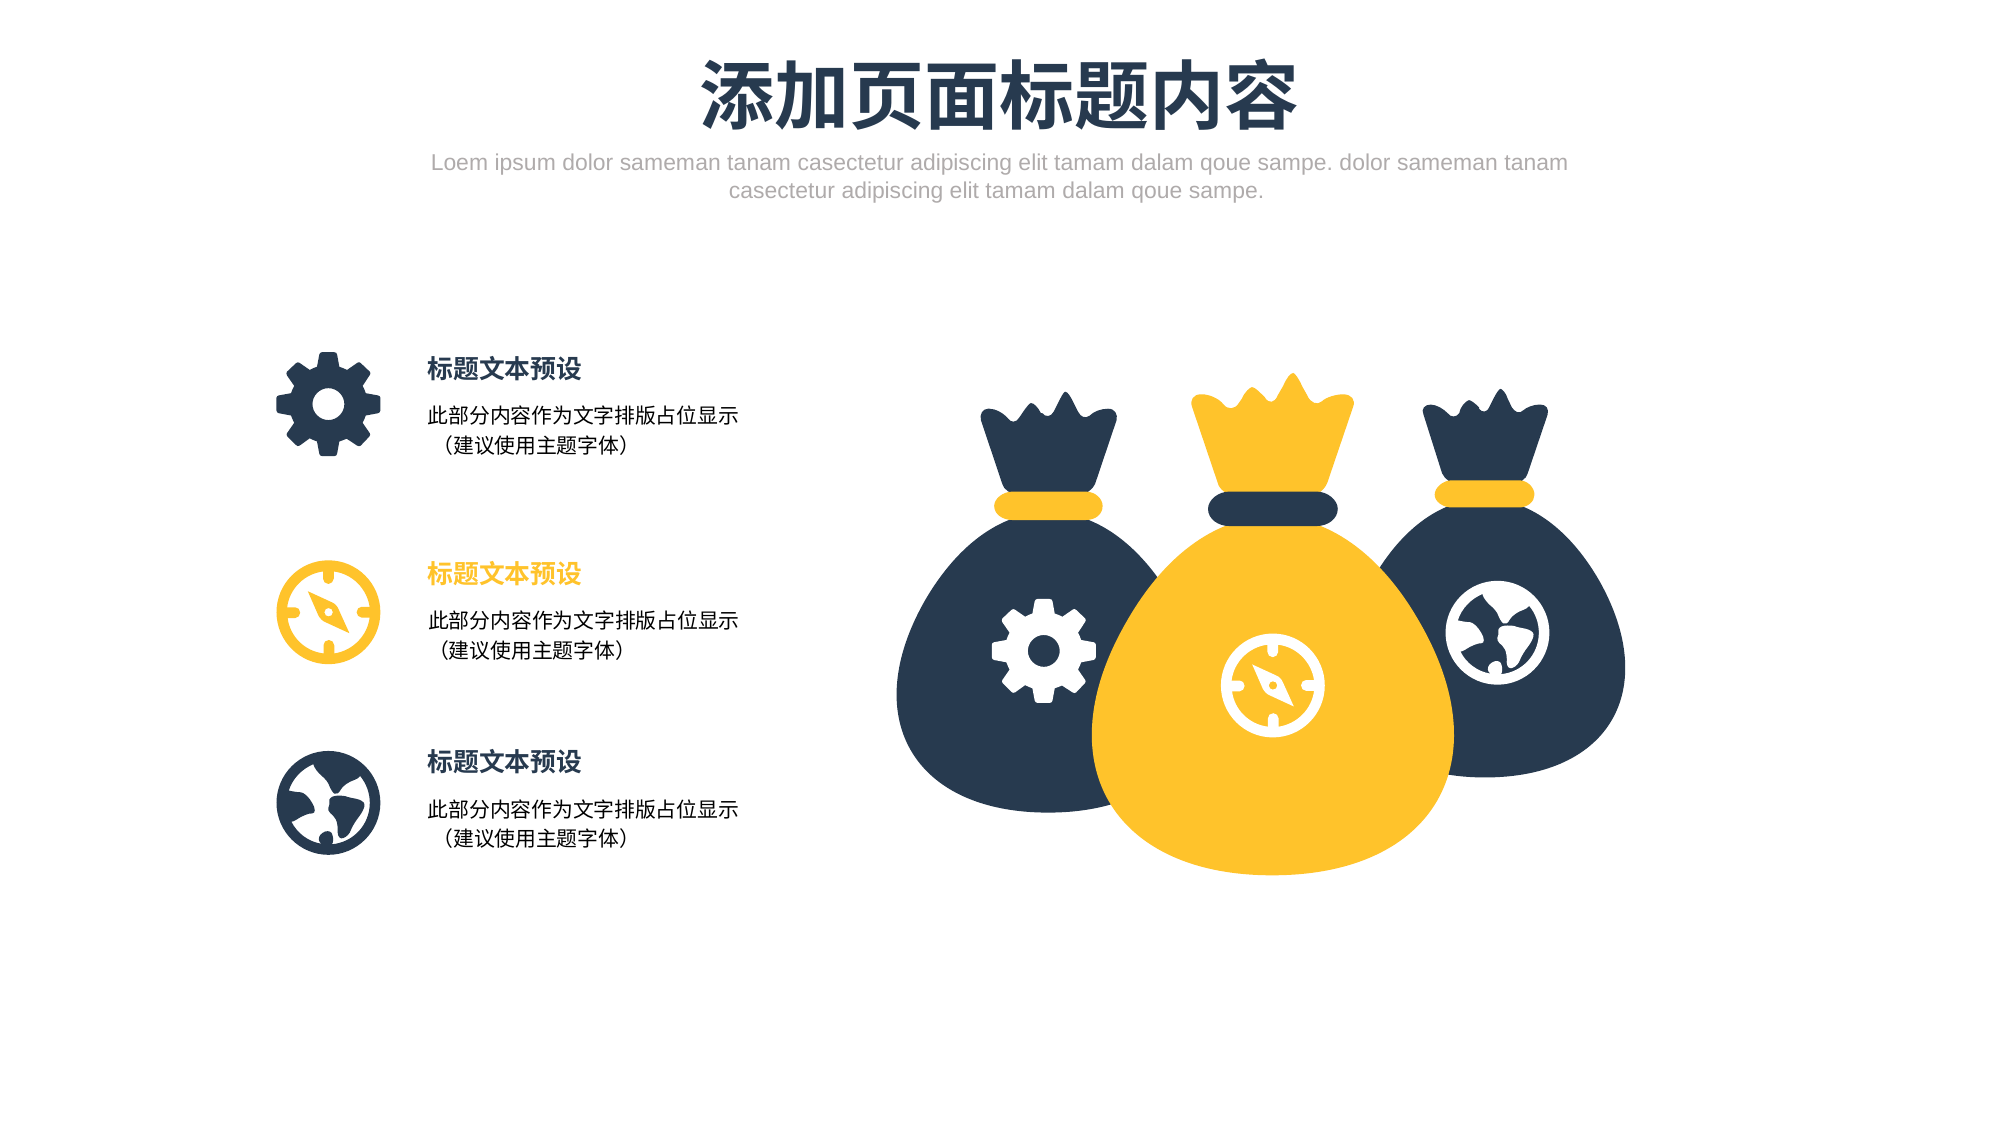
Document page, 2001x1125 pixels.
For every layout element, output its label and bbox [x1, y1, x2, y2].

text_box [276, 344, 1661, 876]
